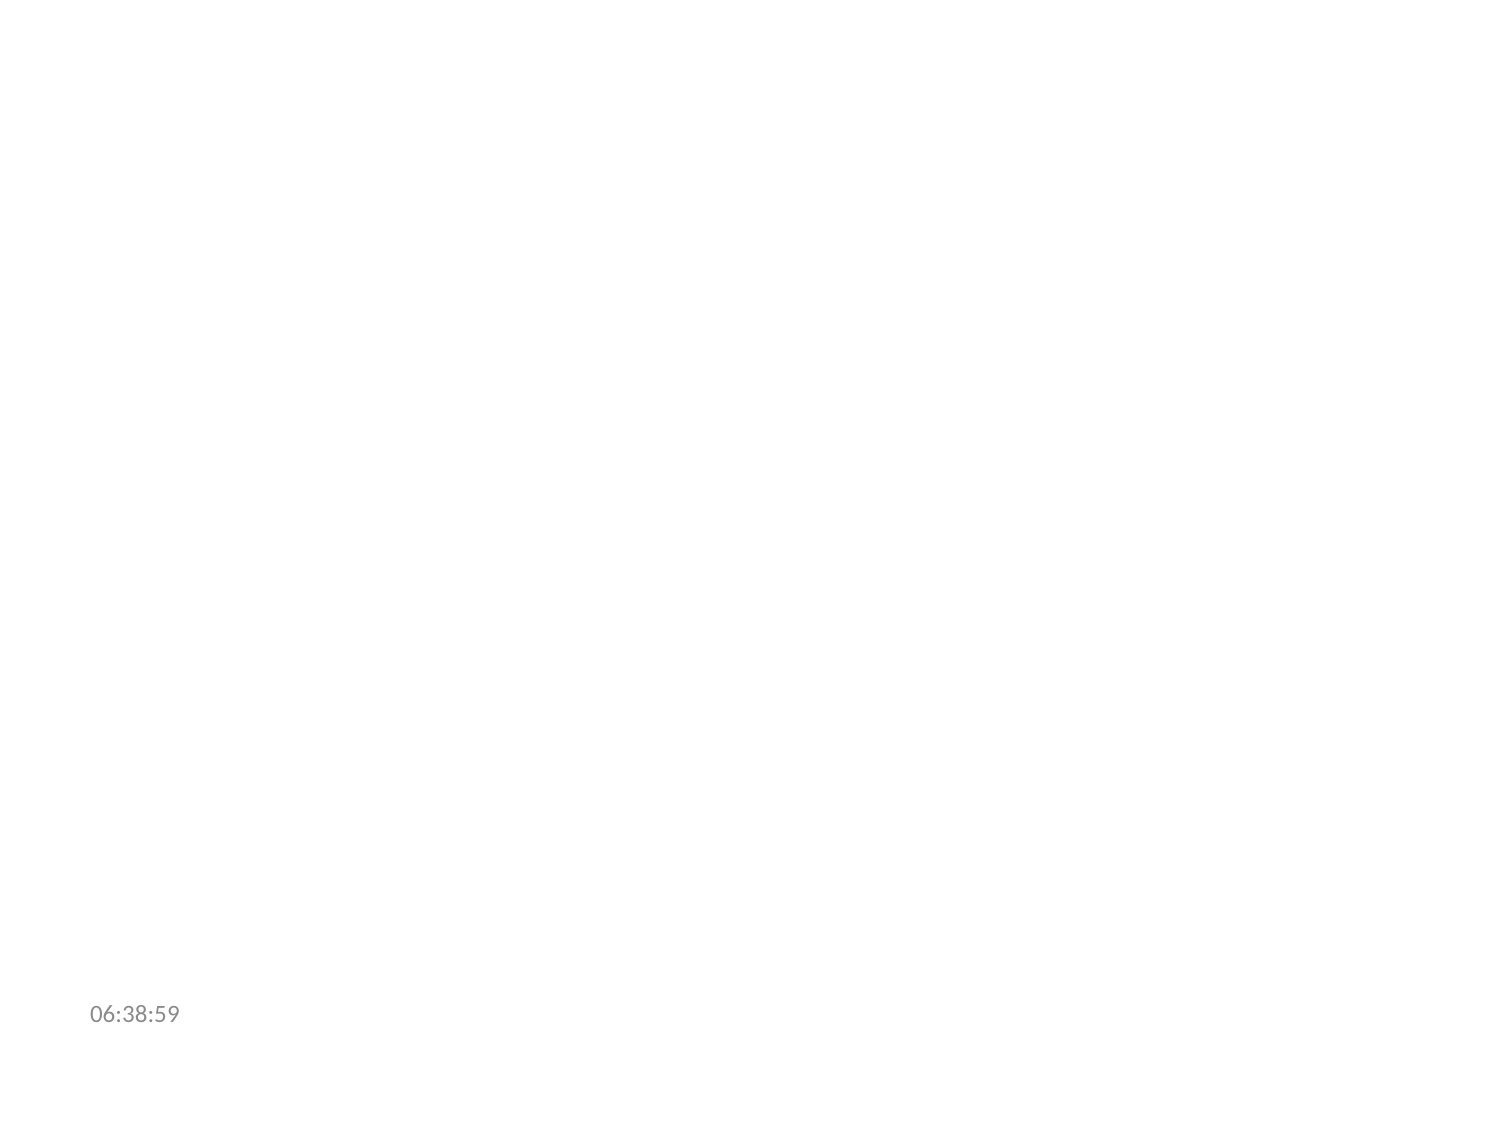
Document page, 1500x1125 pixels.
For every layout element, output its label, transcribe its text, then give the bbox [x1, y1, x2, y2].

text_box 15:35:09 [75, 982, 425, 1043]
